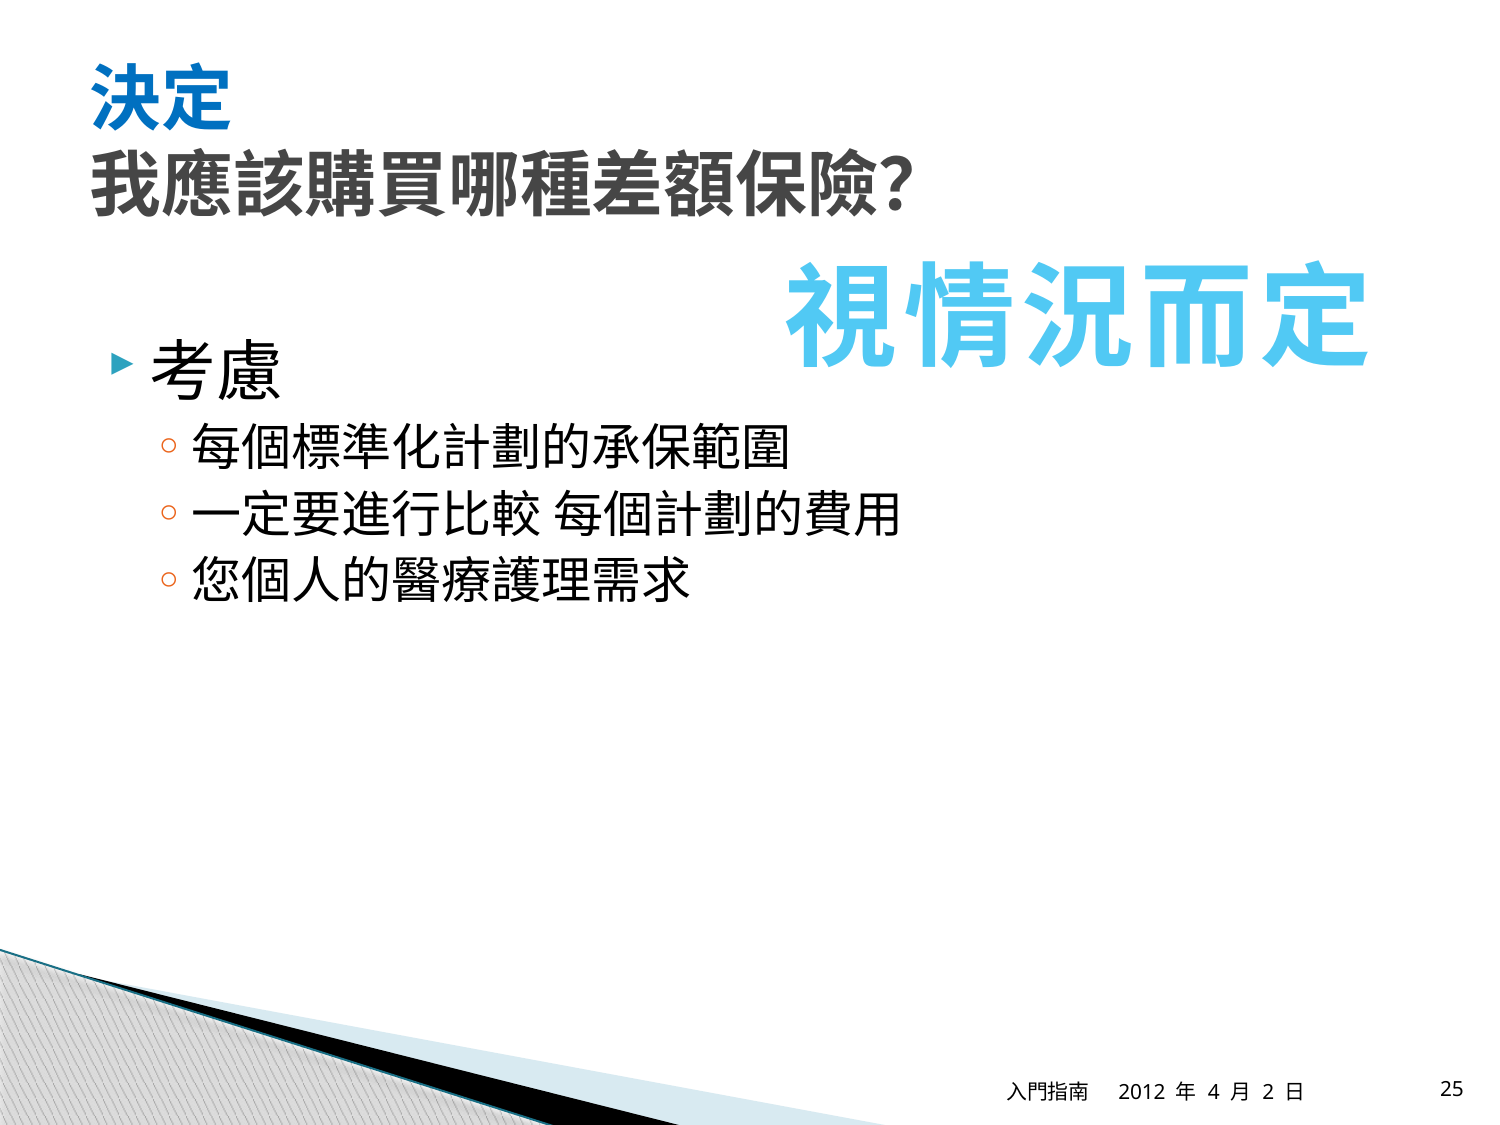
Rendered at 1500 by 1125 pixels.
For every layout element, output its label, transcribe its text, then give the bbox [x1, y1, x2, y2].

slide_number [1105, 1051, 1418, 1112]
list 考慮 每個標準化計劃的承保範圍 一定要進行比較 每個計劃的費用 您個人的醫療護理需求 [75, 243, 1425, 986]
text_box 視情況而定 [769, 237, 1419, 388]
footer 入門指南 [718, 1051, 1105, 1112]
title 決定 我應該購買哪種差額保險？ [75, 45, 1425, 233]
slide_number 25 [1418, 1051, 1479, 1112]
